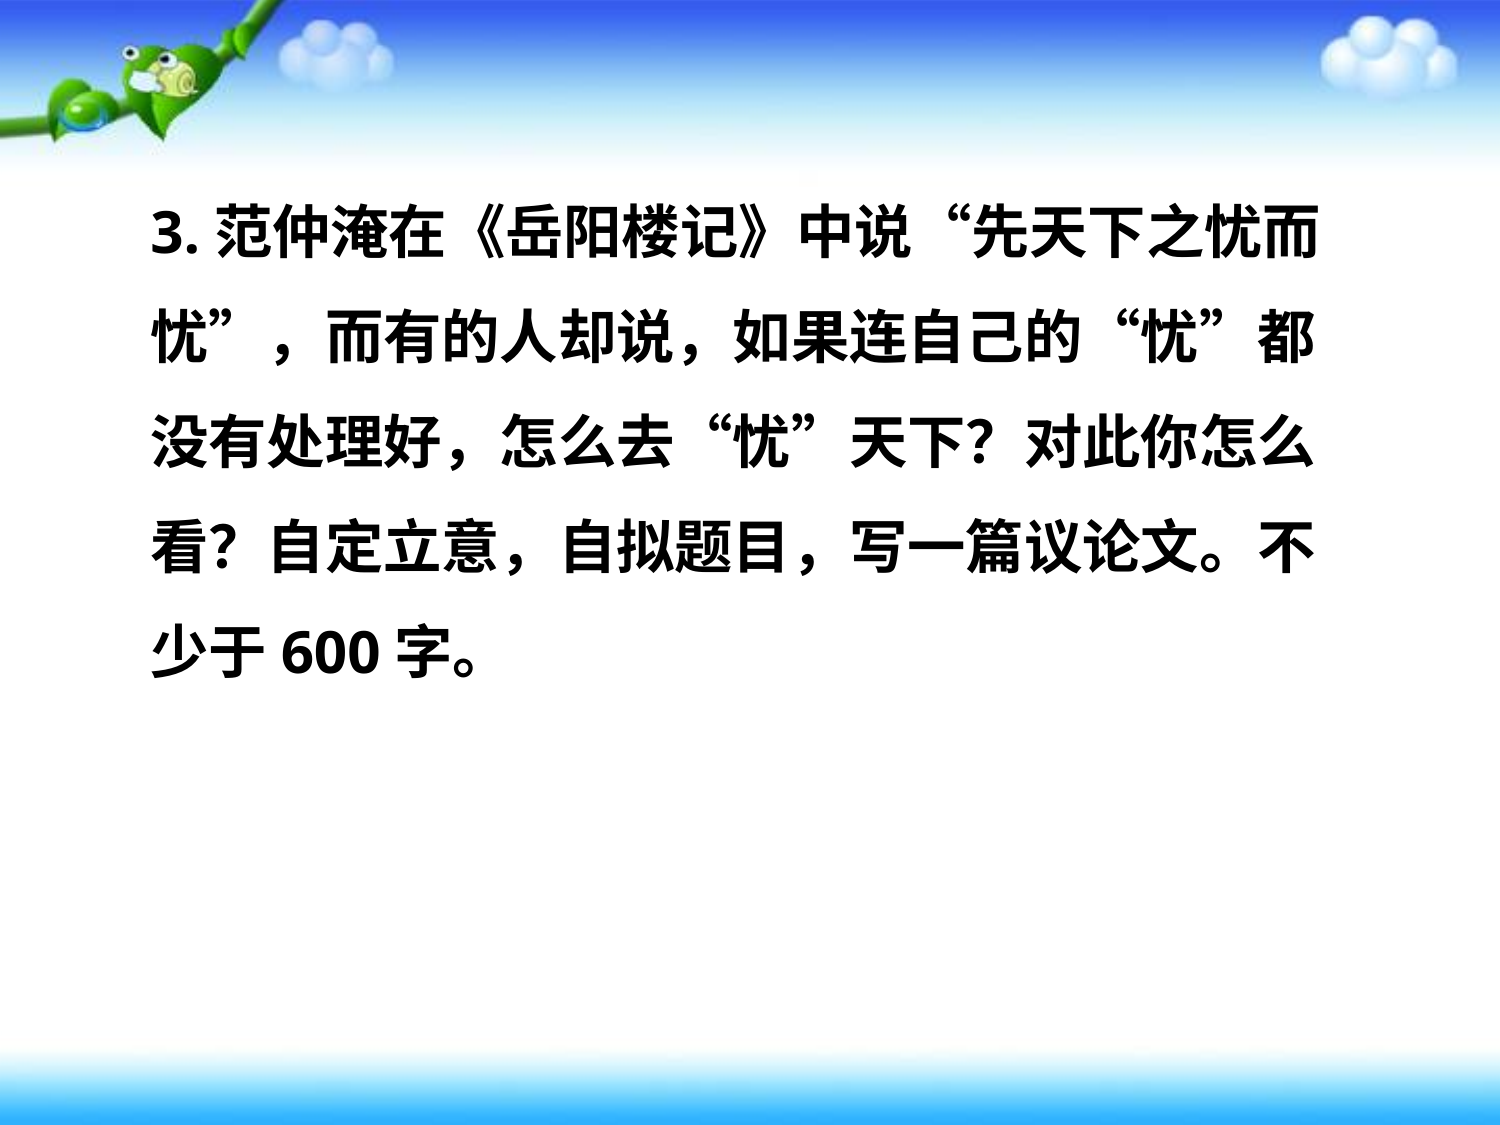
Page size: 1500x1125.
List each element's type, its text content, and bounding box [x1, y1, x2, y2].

picture [0, 0, 1500, 1125]
text_box 3.范仲淹在《岳阳楼记》中说“先天下之忧而忧”，而有的人却说，如果连自己的“忧”都没有处理好，怎么去“忧”天下？对此你怎么看？自定立意，自拟题目，写一篇议论文。不少于600字。 [135, 153, 1376, 693]
